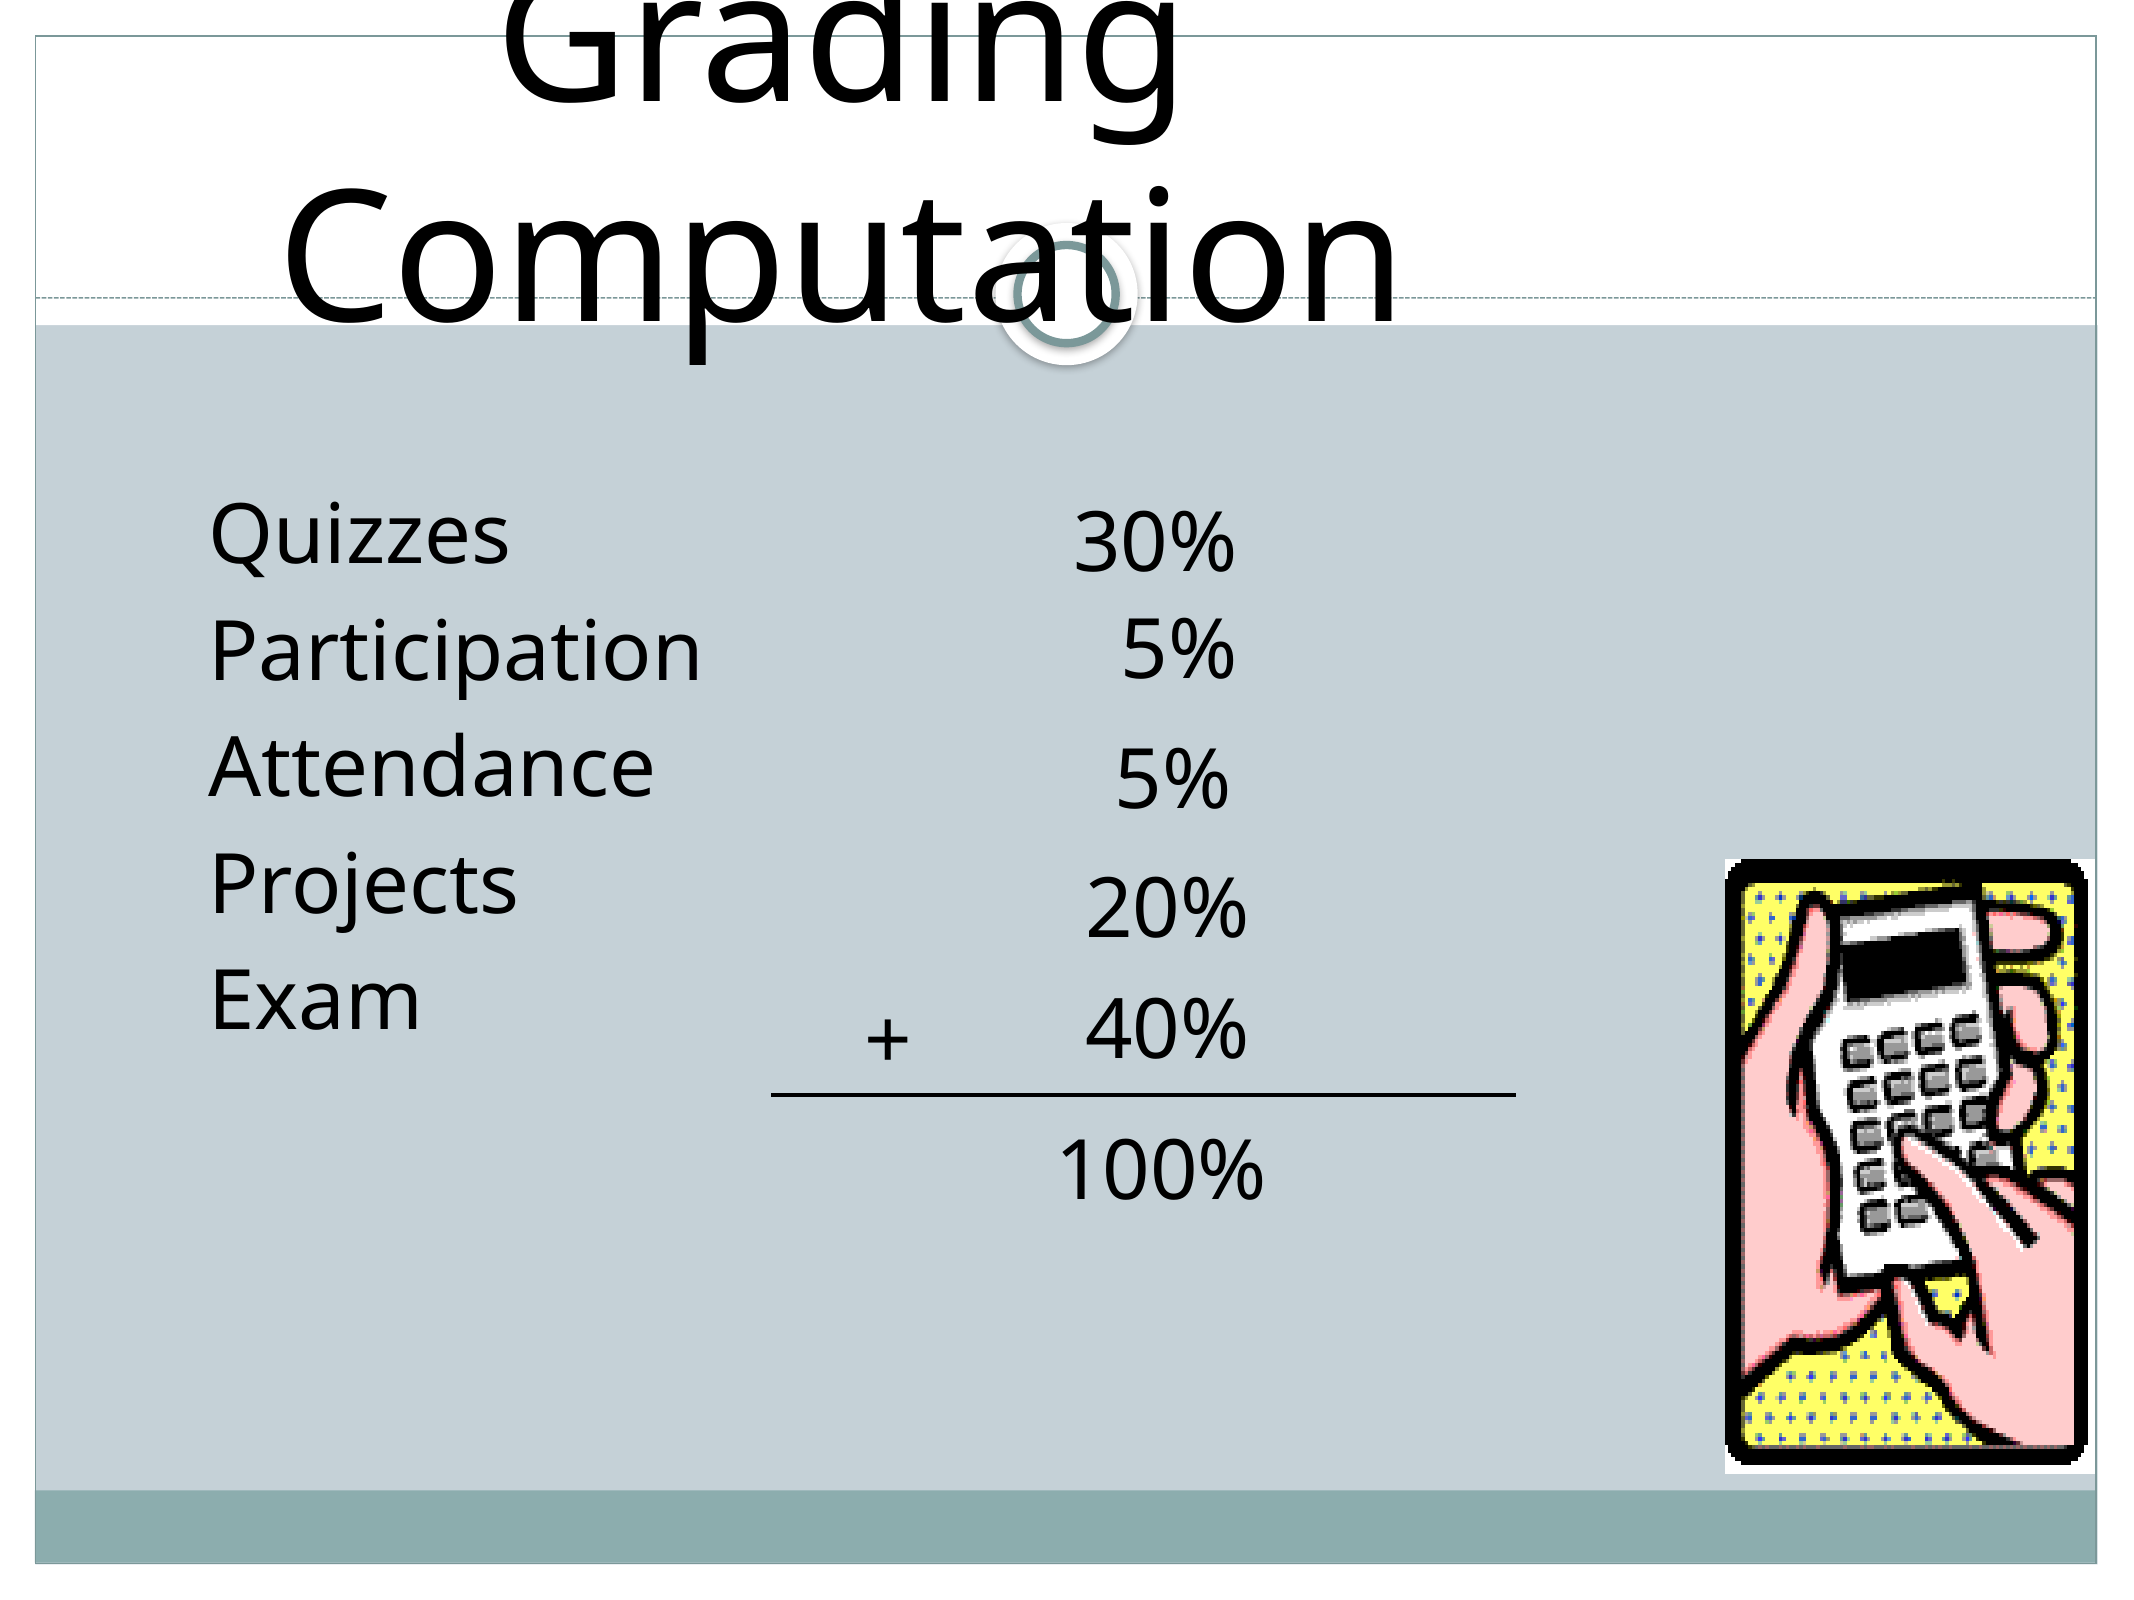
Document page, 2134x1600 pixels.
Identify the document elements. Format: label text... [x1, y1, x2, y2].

text_box 100% [794, 1109, 1528, 1224]
picture [1724, 858, 2095, 1474]
text_box 20% [794, 847, 1540, 962]
list Quizzes Participation Attendance Projects Exam [145, 469, 1114, 1533]
text_box + [842, 979, 935, 1093]
text_box 5% [806, 587, 1552, 703]
text_box 30% [783, 481, 1528, 596]
text_box Grading Computation [0, 55, 1705, 221]
text_box 5% [960, 717, 1386, 833]
text_box 40% [794, 967, 1540, 1083]
